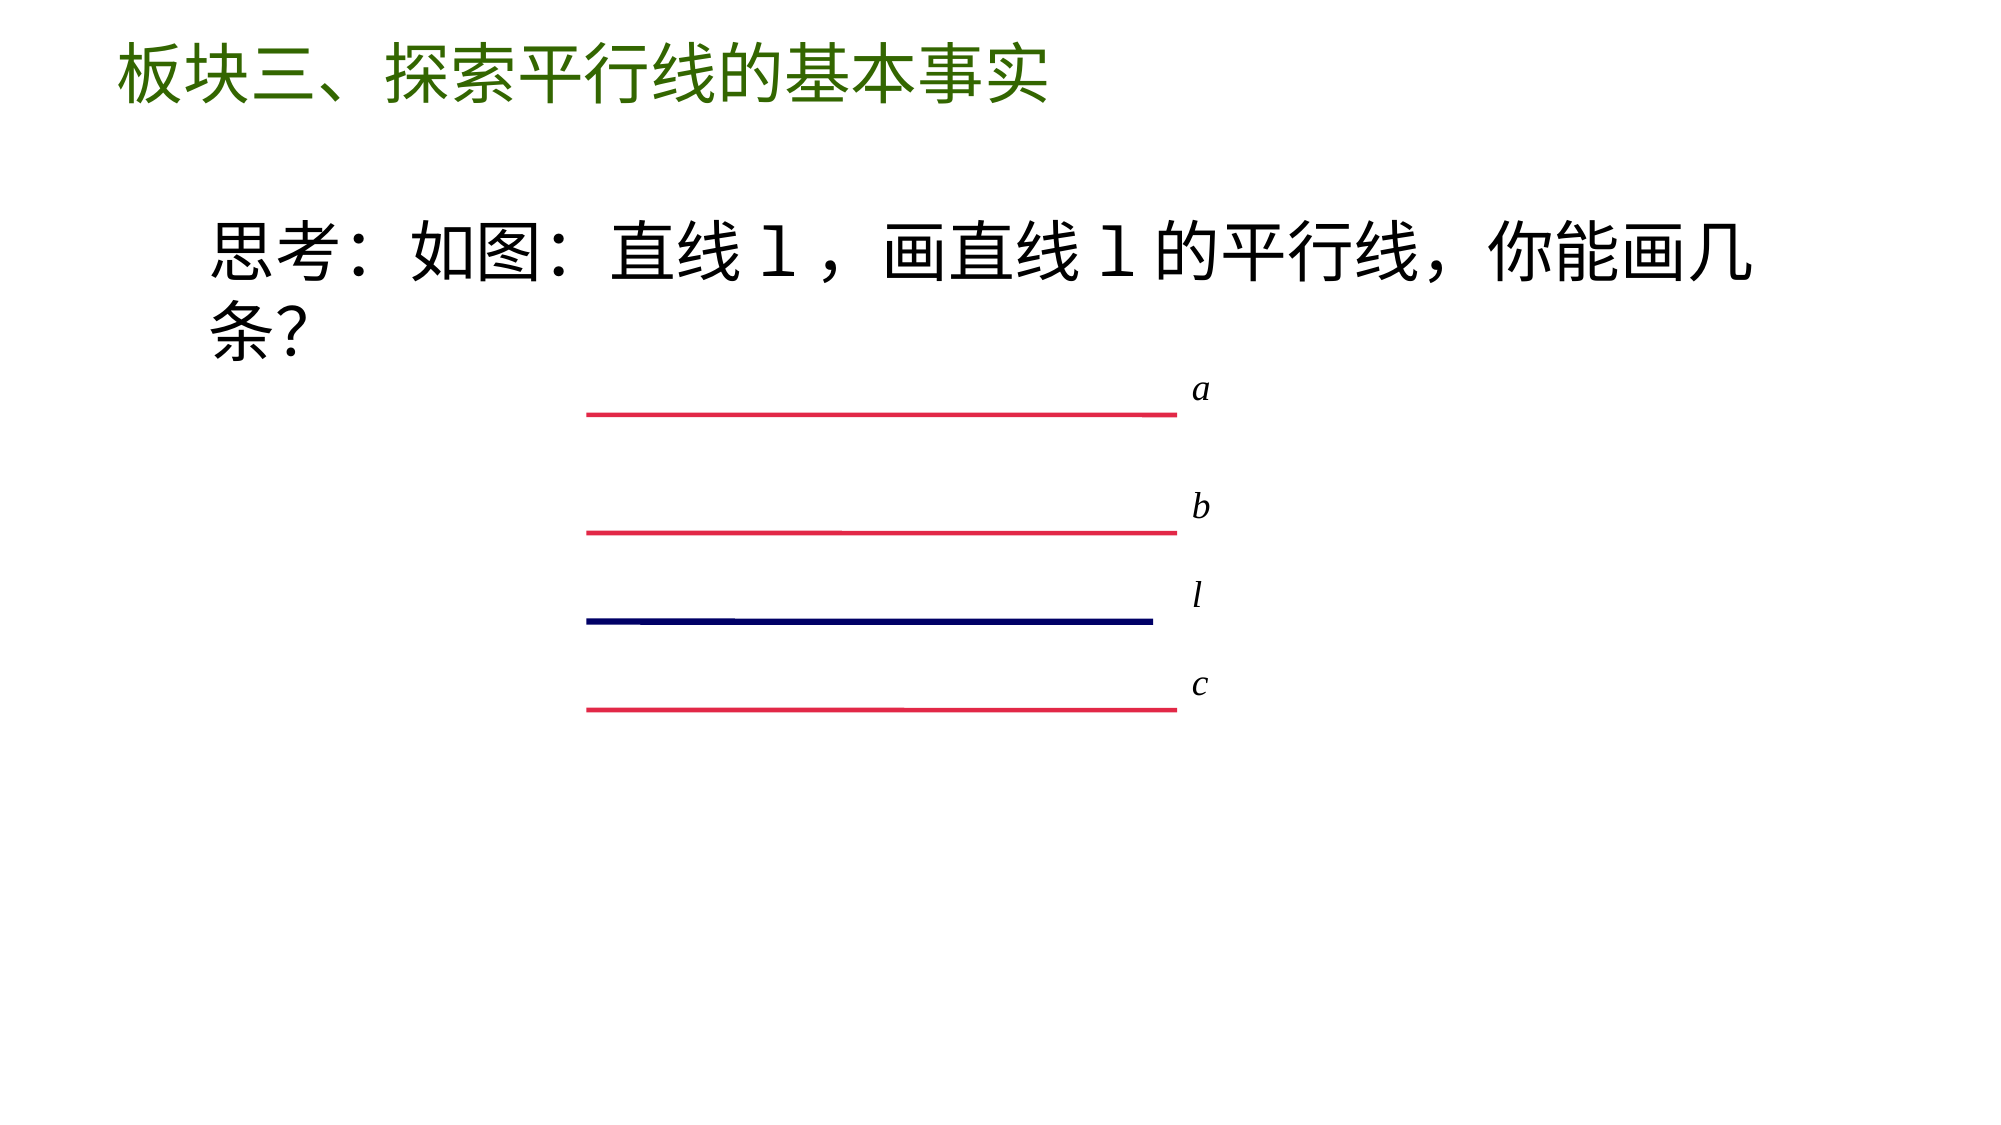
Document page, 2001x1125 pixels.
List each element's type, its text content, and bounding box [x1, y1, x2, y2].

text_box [586, 355, 1302, 417]
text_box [586, 562, 1293, 624]
text_box 思考：如图：直线l，画直线l的平行线，你能画几条？ [194, 202, 1806, 378]
text_box 板块三、探索平行线的基本事实 [102, 24, 1123, 120]
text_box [586, 650, 1272, 712]
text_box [586, 473, 1272, 535]
